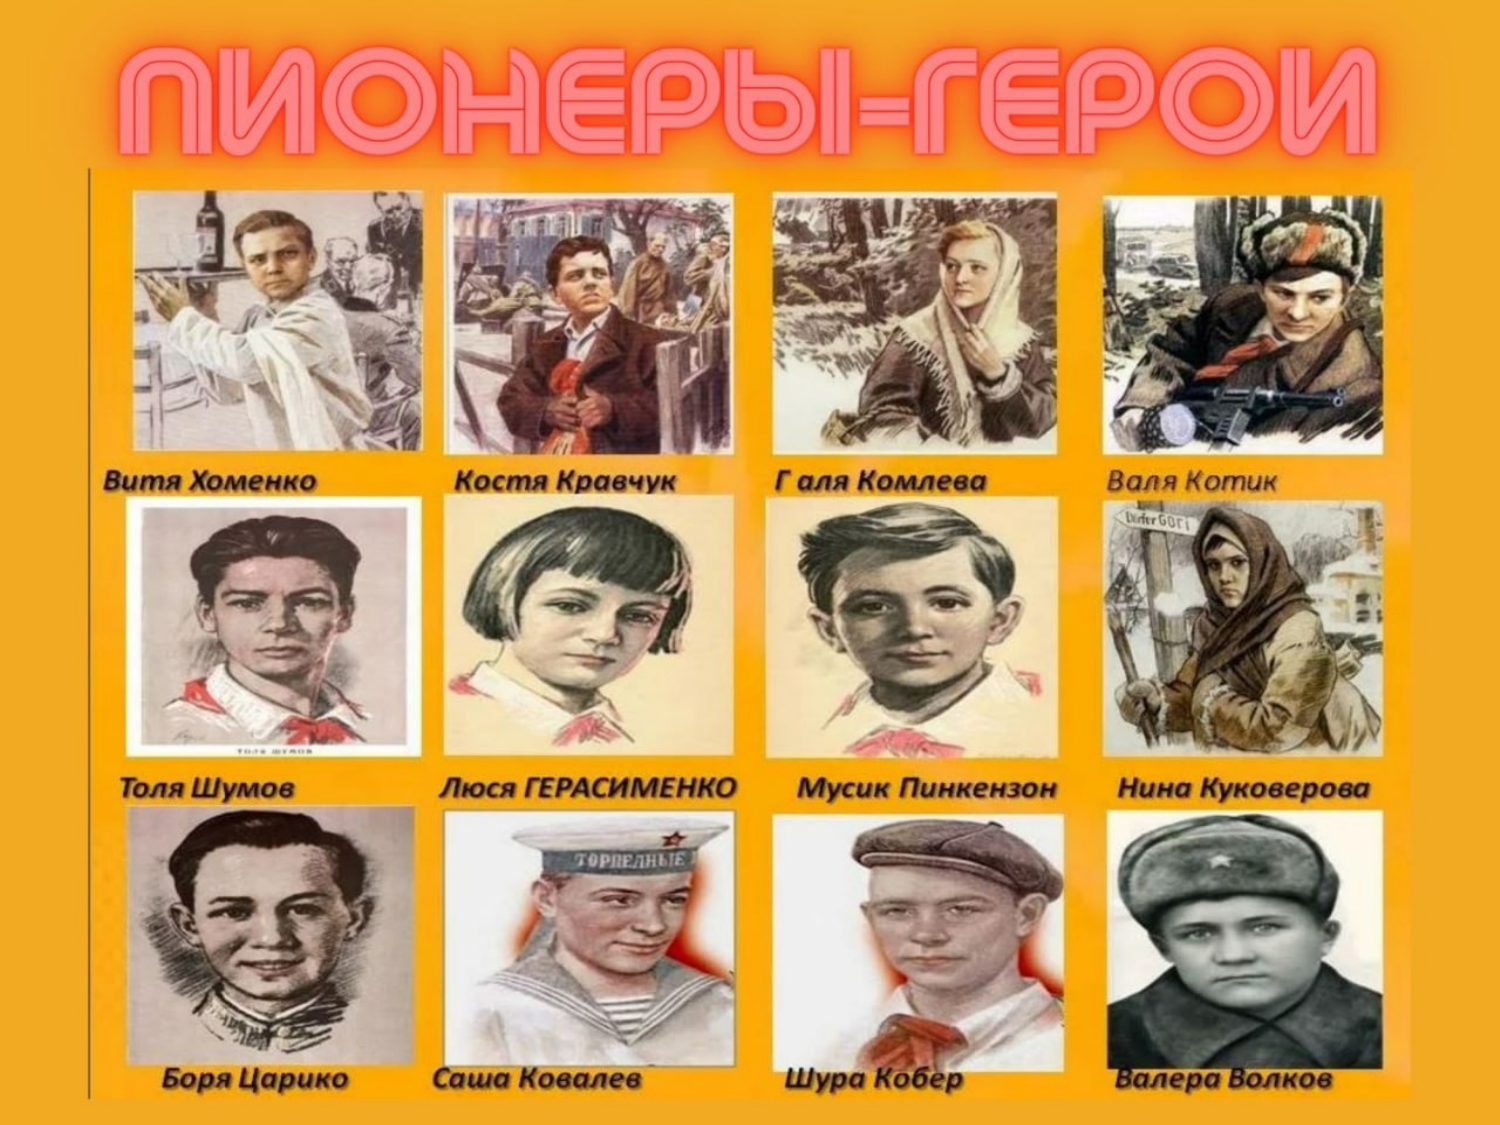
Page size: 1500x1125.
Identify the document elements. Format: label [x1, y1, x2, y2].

list [0, 0, 1500, 1125]
